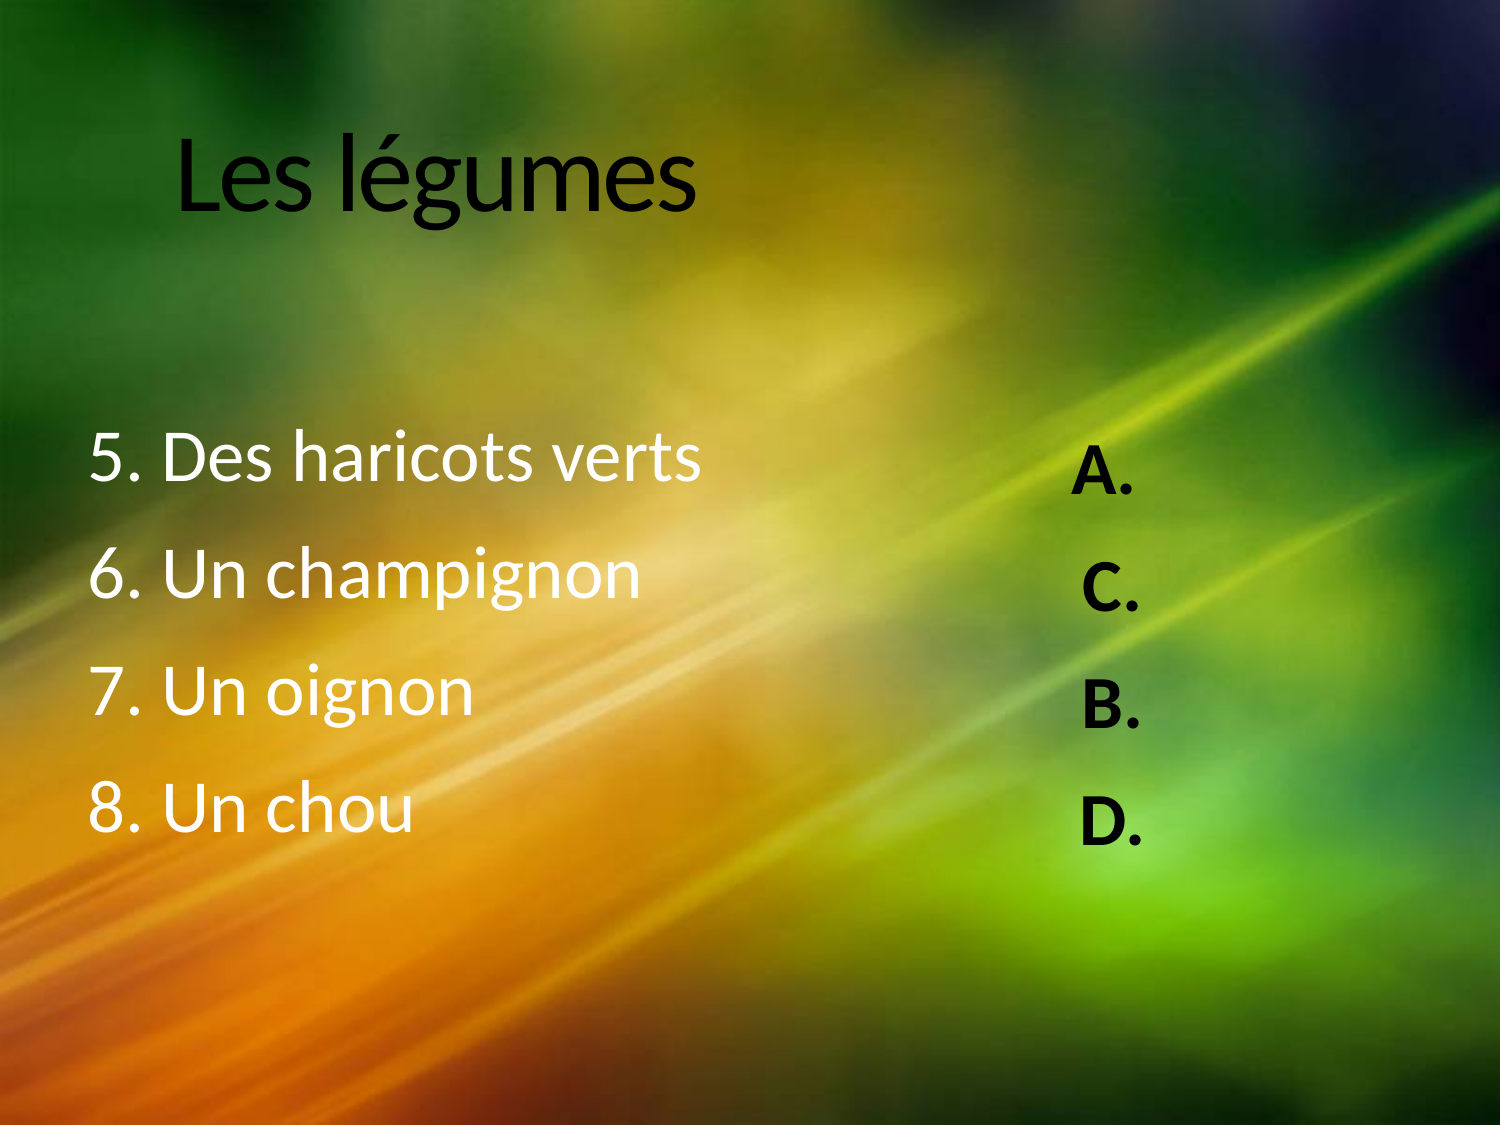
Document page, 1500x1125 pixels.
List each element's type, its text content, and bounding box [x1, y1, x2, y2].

subtitle 5. Des haricots verts 6. Un champignon 7. Un oignon 8. Un chou [87, 299, 1100, 1025]
picture [0, 0, 1500, 1125]
text_box A. C. B. D. [862, 312, 1363, 1038]
title Les légumes [174, 50, 1331, 300]
